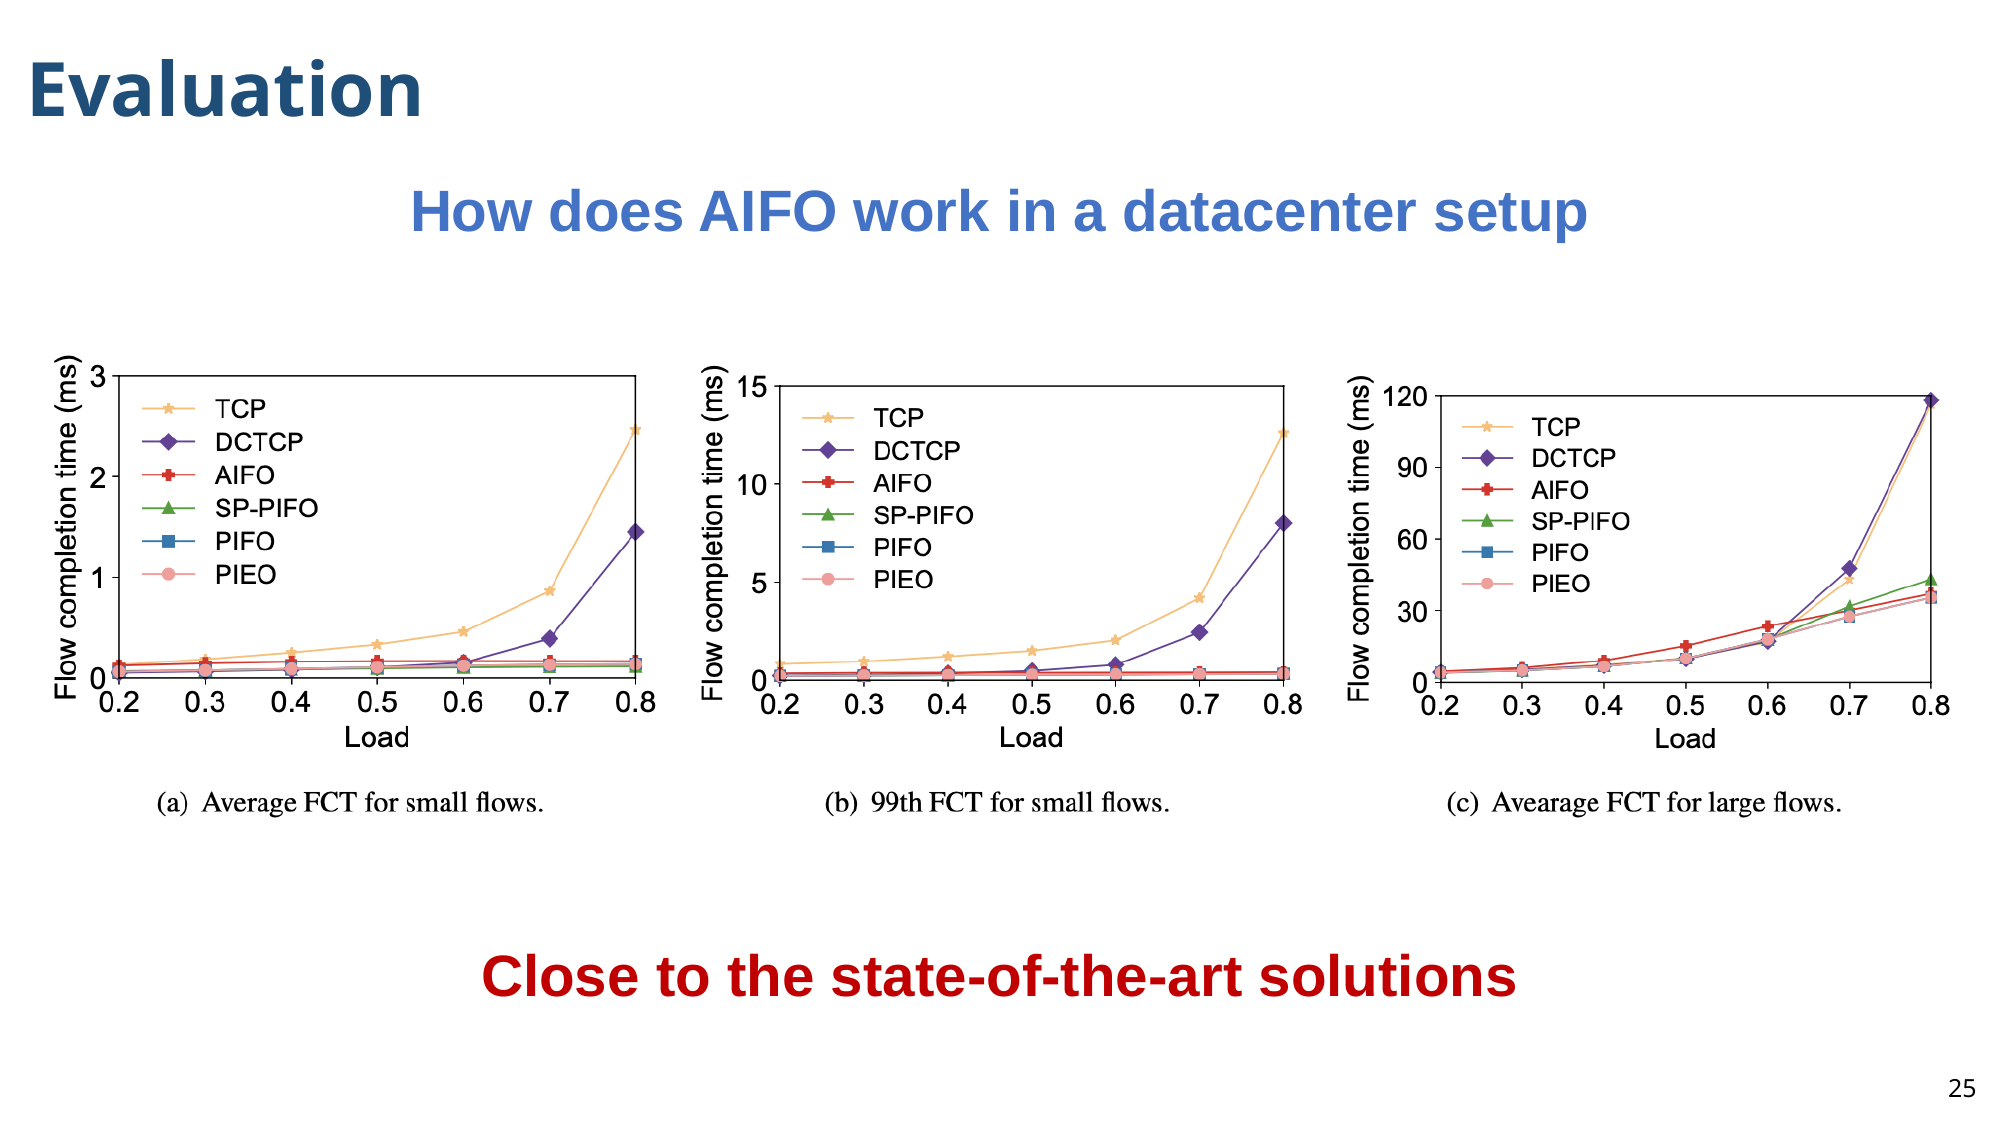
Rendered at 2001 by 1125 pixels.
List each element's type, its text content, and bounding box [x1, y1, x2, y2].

picture [0, 325, 2000, 849]
title Evaluation [11, 0, 1853, 201]
text_box Close to the state-of-the-art solutions [185, 930, 1815, 1016]
slide_number 24 [1541, 1059, 1992, 1120]
text_box How does AIFO work in a datacenter setup [185, 165, 1815, 250]
text_box [42, 863, 1958, 1105]
